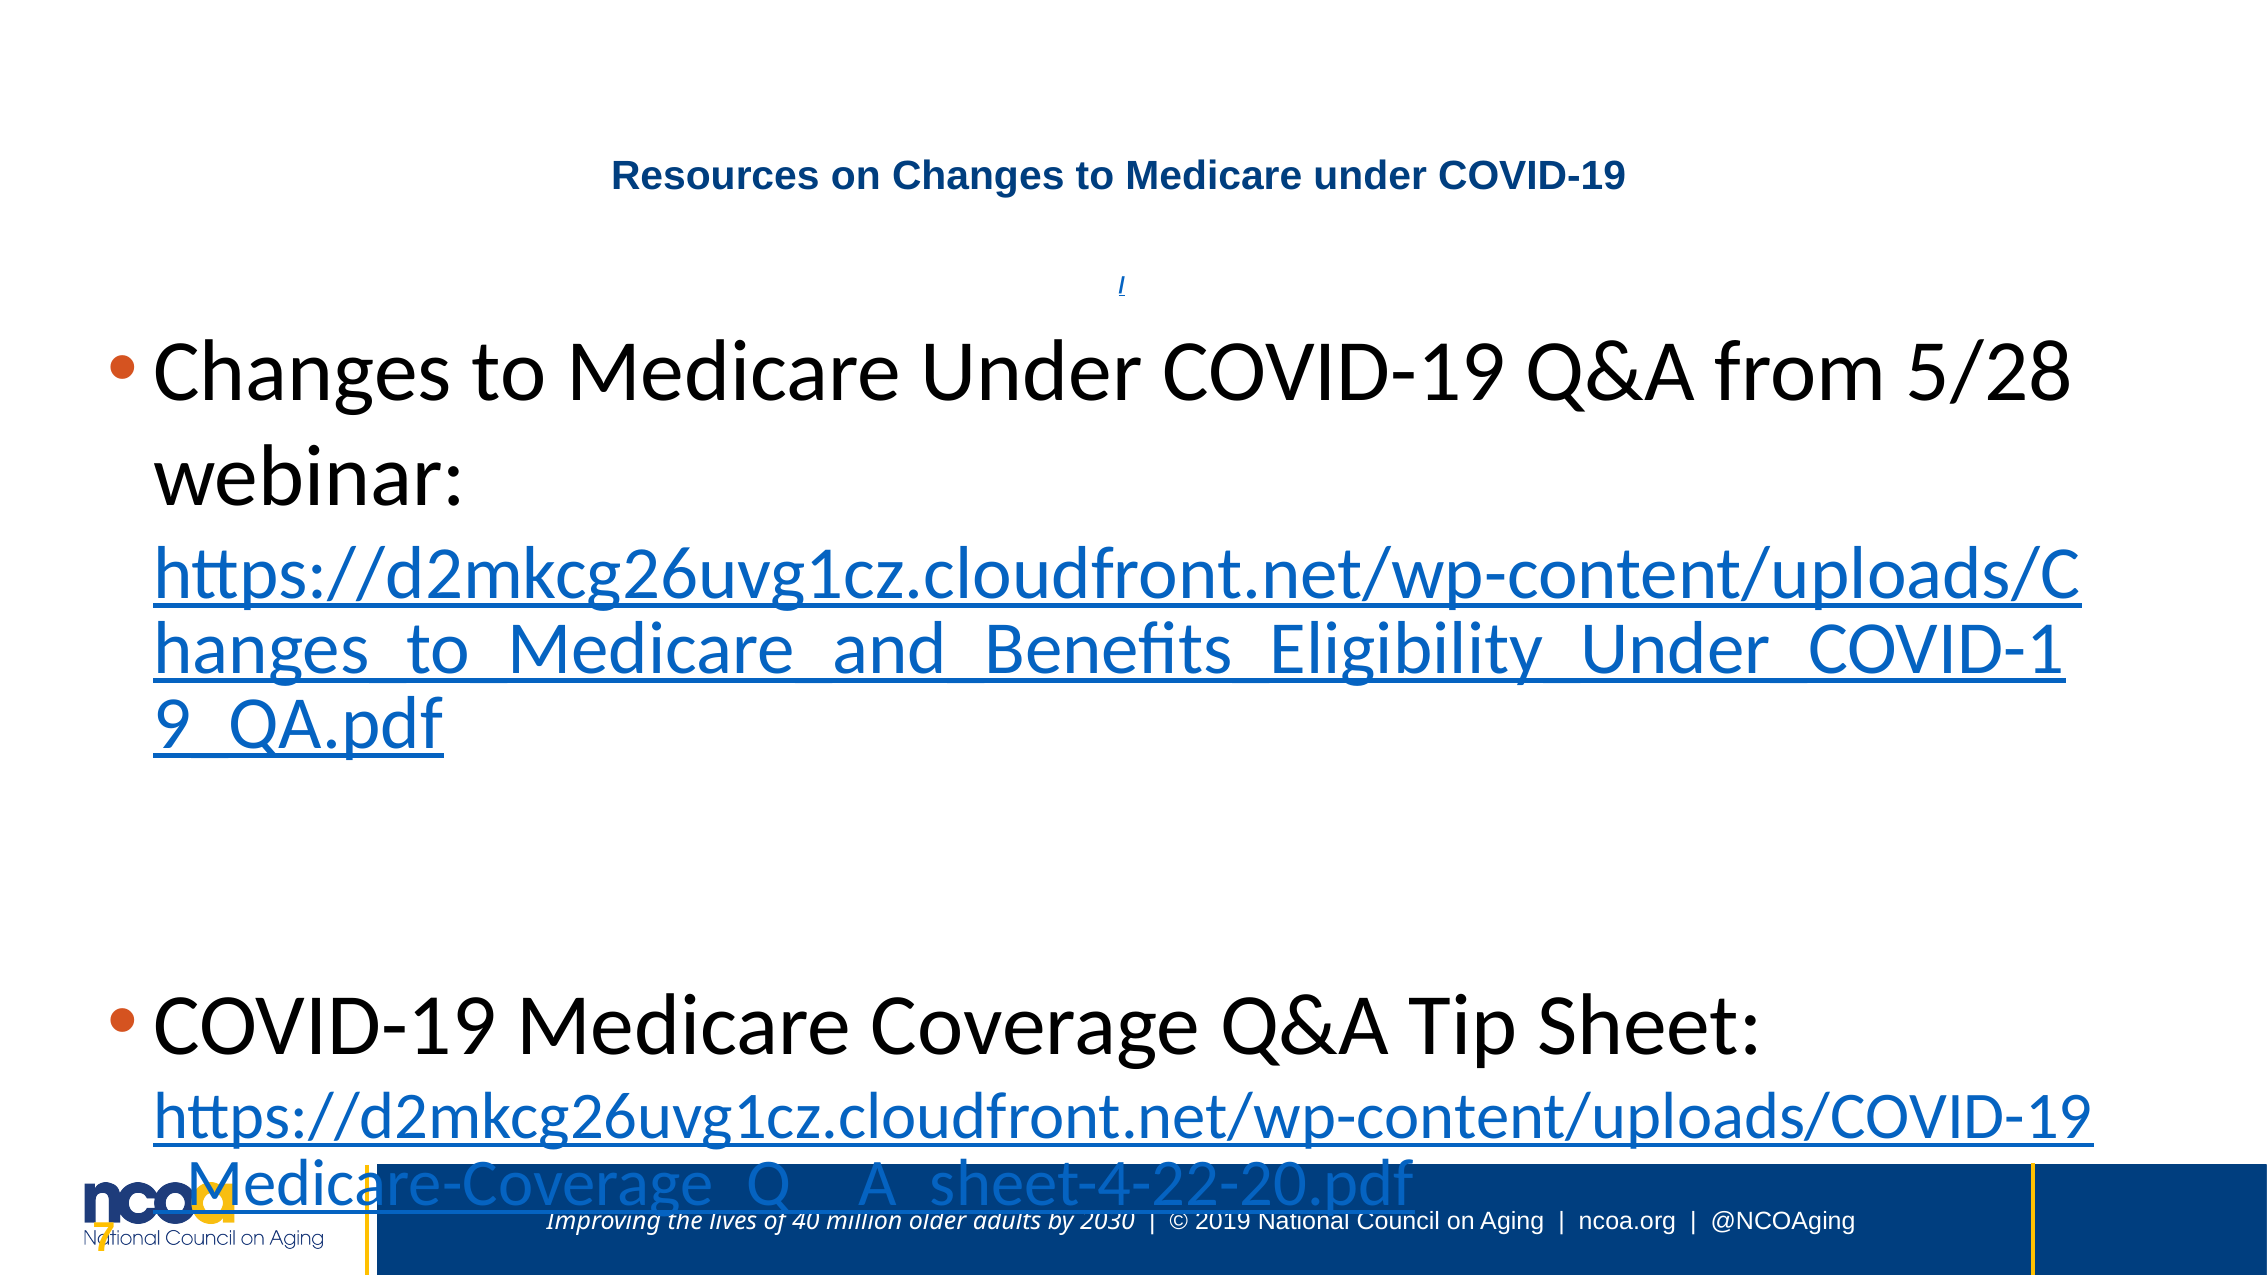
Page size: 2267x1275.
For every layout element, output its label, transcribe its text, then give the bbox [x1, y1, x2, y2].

picture [84, 1182, 323, 1249]
list Changes to Medicare Under COVID-19 Q&A from 5/28 webinar: https://d2mkcg26uvg1cz.cloudfront.net/wp-content/uploads/Changes_to_Medicare_and_Benefits_Eligibility_Under_COVID-19_QA.pdf COVID-19 Medicare Coverage Q&A Tip Sheet: https://d2mkcg26uvg1cz.cloudfront.net/wp-content/uploads/COVID-19_Medicare-Coverage_Q__A_sheet-4-22-20.pdf [92, 305, 2111, 1068]
title Resources on Changes to Medicare under COVID-19 / [52, 59, 2198, 306]
slide_number 7 [0, 1204, 208, 1265]
